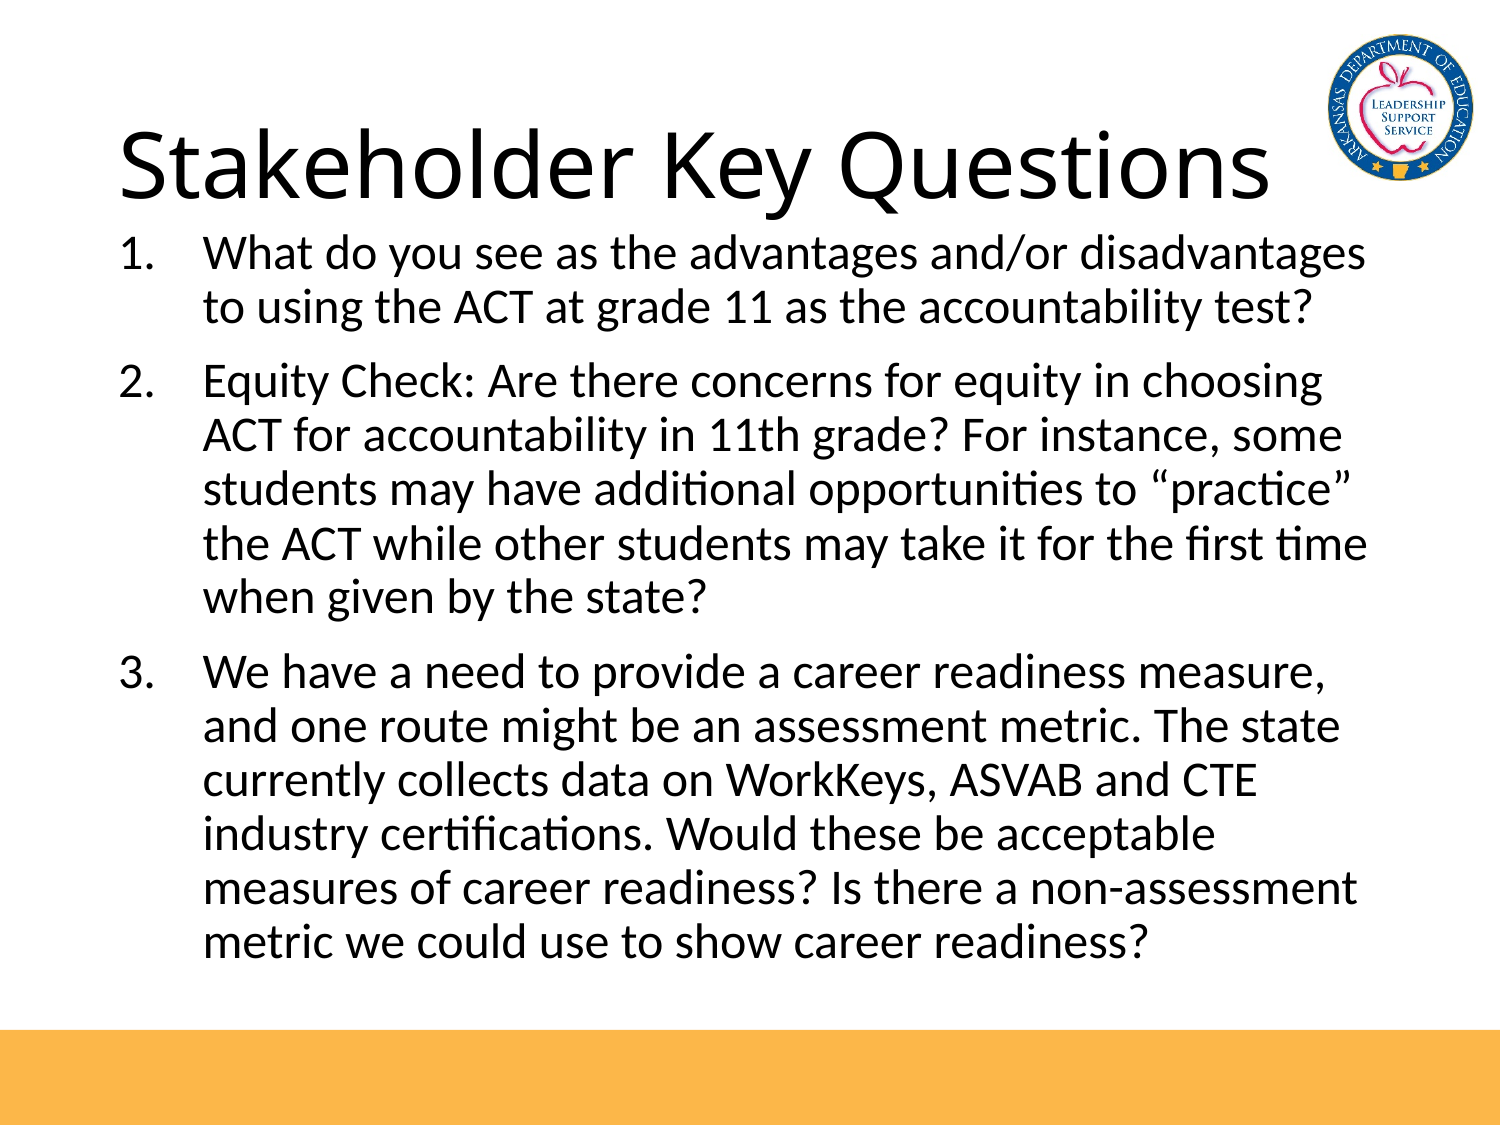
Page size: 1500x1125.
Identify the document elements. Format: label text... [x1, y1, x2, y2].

title Stakeholder Key Questions [103, 59, 1397, 218]
list What do you see as the advantages and/or disadvantages to using the ACT at grade 11 as the accountability test? Equity Check: Are there concerns for equity in choosing ACT for accountability in 11th grade? For instance, some students may have additional opportunities to “practice” the ACT while other students may take it for the first time when given by the state? We have a need to provide a career readiness measure, and one route might be an assessment metric. The state currently collects data on WorkKeys, ASVAB and CTE industry certifications. Would these be acceptable measures of career readiness? Is there a non-assessment metric we could use to show career readiness? [103, 218, 1419, 605]
picture [1327, 34, 1478, 181]
